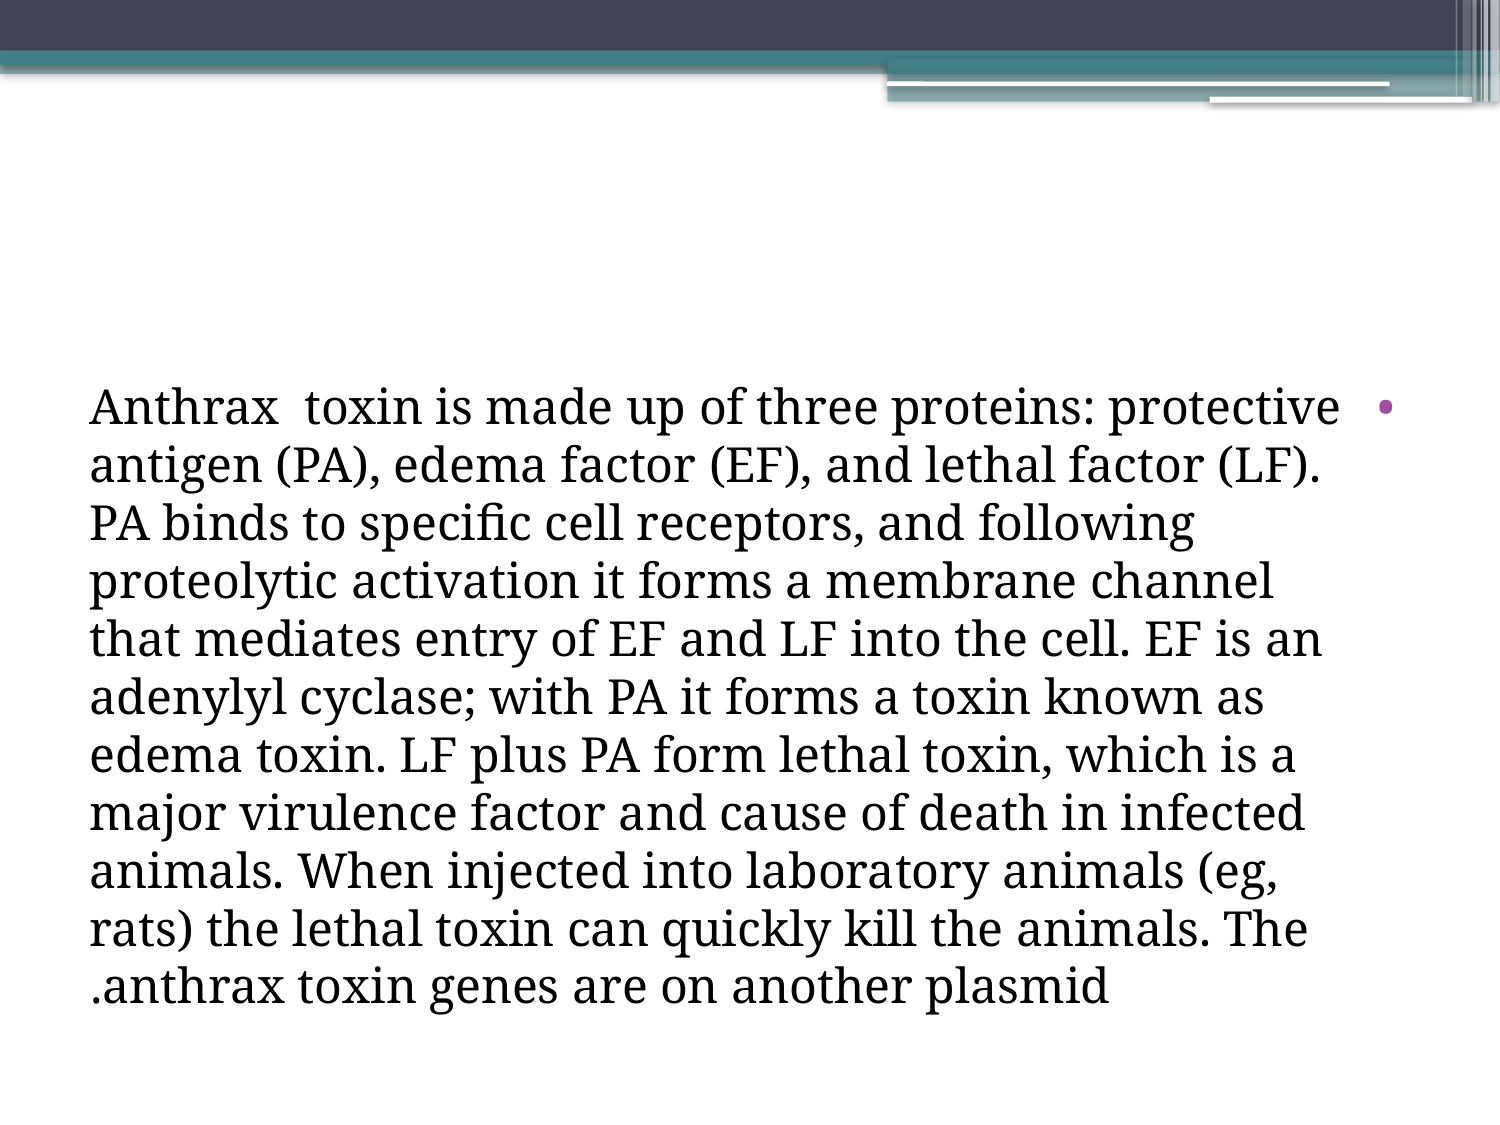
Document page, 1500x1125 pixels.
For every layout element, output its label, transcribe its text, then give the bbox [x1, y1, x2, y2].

list Anthrax toxin is made up of three proteins: protective antigen (PA), edema factor (EF), and lethal factor (LF). PA binds to specific cell receptors, and following proteolytic activation it forms a membrane channel that mediates entry of EF and LF into the cell. EF is an adenylyl cyclase; with PA it forms a toxin known as edema toxin. LF plus PA form lethal toxin, which is a major virulence factor and cause of death in infected animals. When injected into laboratory animals (eg, rats) the lethal toxin can quickly kill the animals. The anthrax toxin genes are on another plasmid. [75, 368, 1425, 1079]
